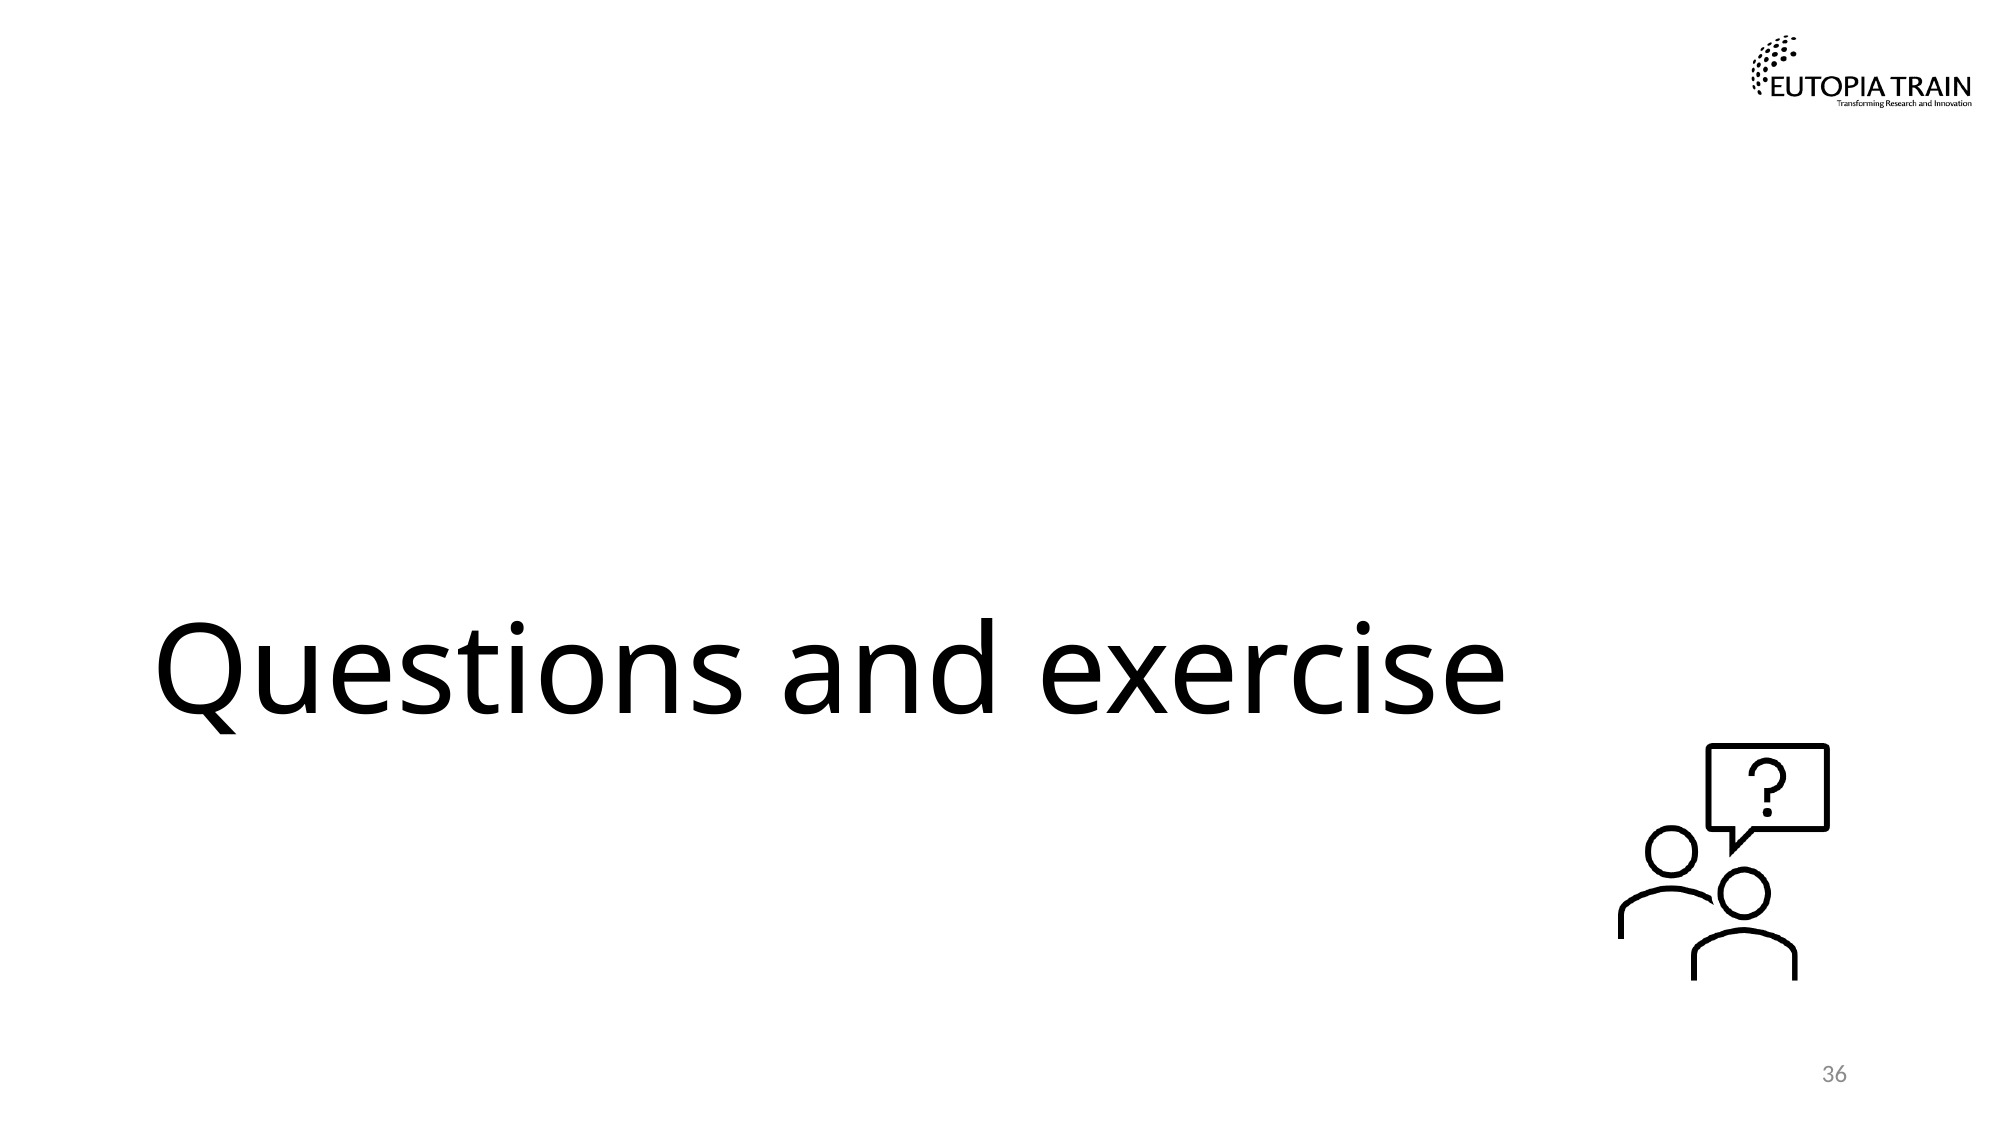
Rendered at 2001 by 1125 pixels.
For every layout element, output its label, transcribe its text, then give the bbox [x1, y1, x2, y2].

title Questions and exercise [136, 280, 1862, 749]
slide_number 36 [1412, 1042, 1863, 1103]
picture [1749, 31, 1976, 111]
picture [1582, 719, 1867, 1004]
